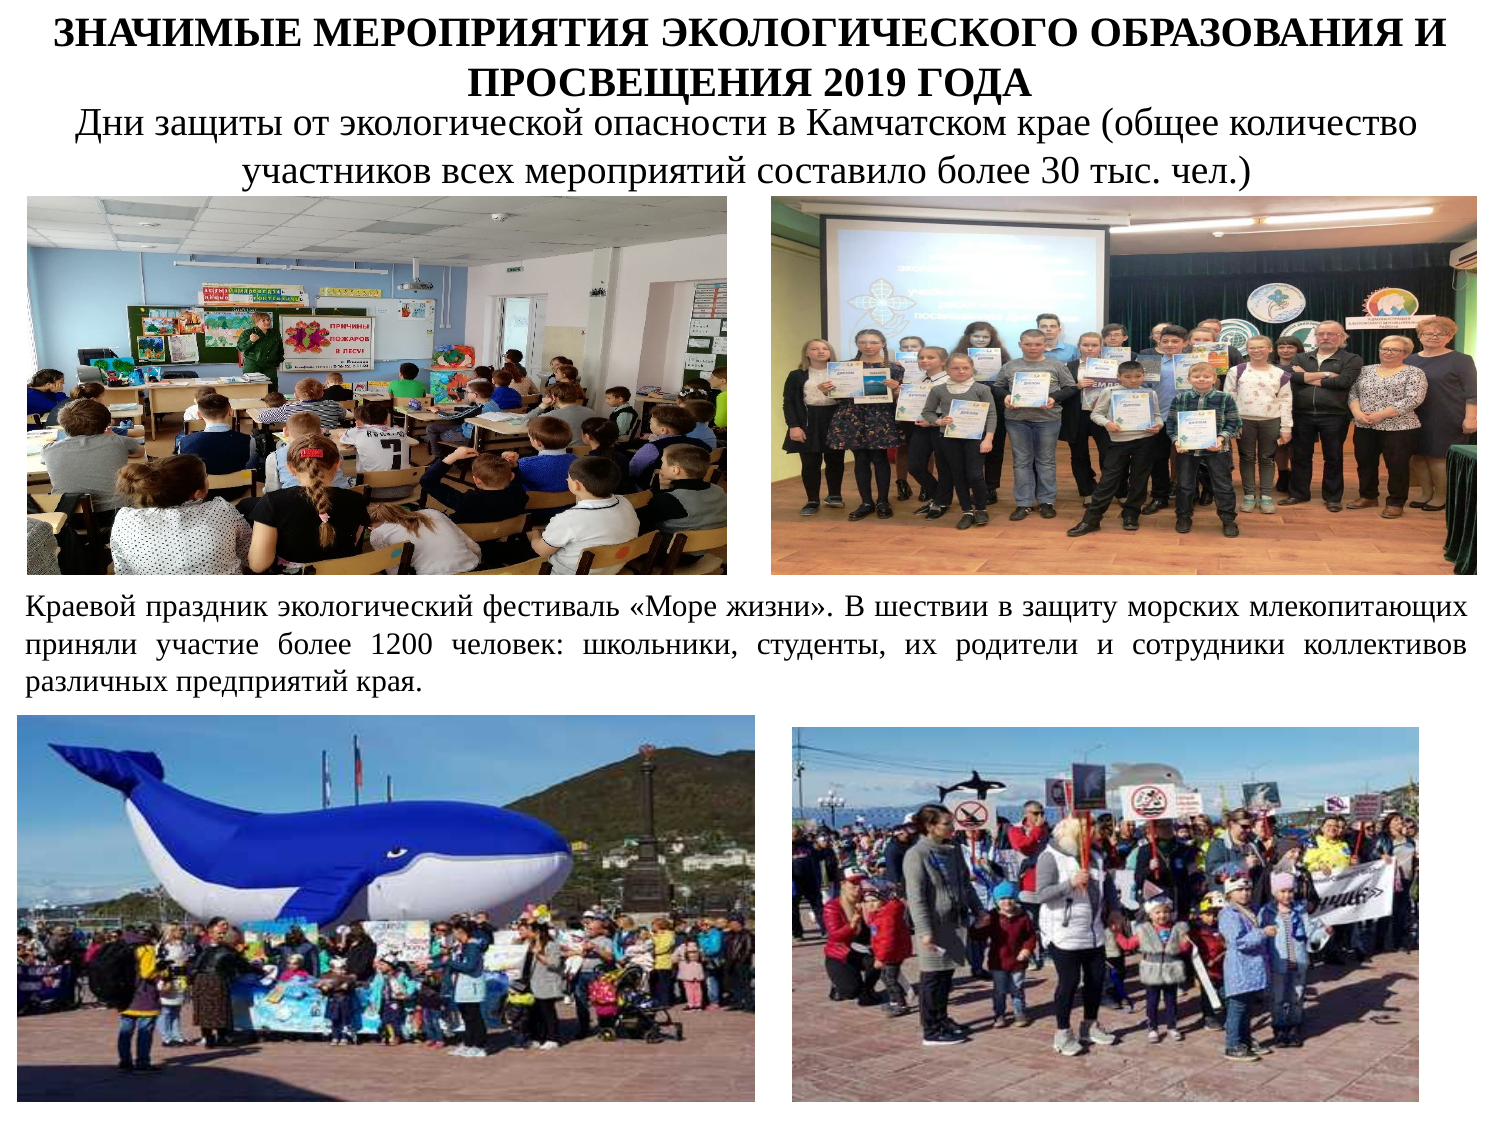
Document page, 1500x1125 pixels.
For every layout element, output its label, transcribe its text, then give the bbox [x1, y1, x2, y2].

text_box Дни защиты от экологической опасности в Камчатском крае (общее количество участников всех мероприятий составило более 30 тыс. чел.) [17, 101, 1477, 186]
picture [27, 196, 727, 575]
picture [17, 715, 756, 1102]
text_box [16, 584, 1479, 703]
picture [771, 196, 1477, 575]
text_box ЗНАЧИМЫЕ МЕРОПРИЯТИЯ ЭКОЛОГИЧЕСКОГО ОБРАЗОВАНИЯ И ПРОСВЕЩЕНИЯ 2019 ГОДА [0, 5, 1500, 74]
picture [792, 727, 1419, 1102]
text_box [16, 83, 1479, 187]
